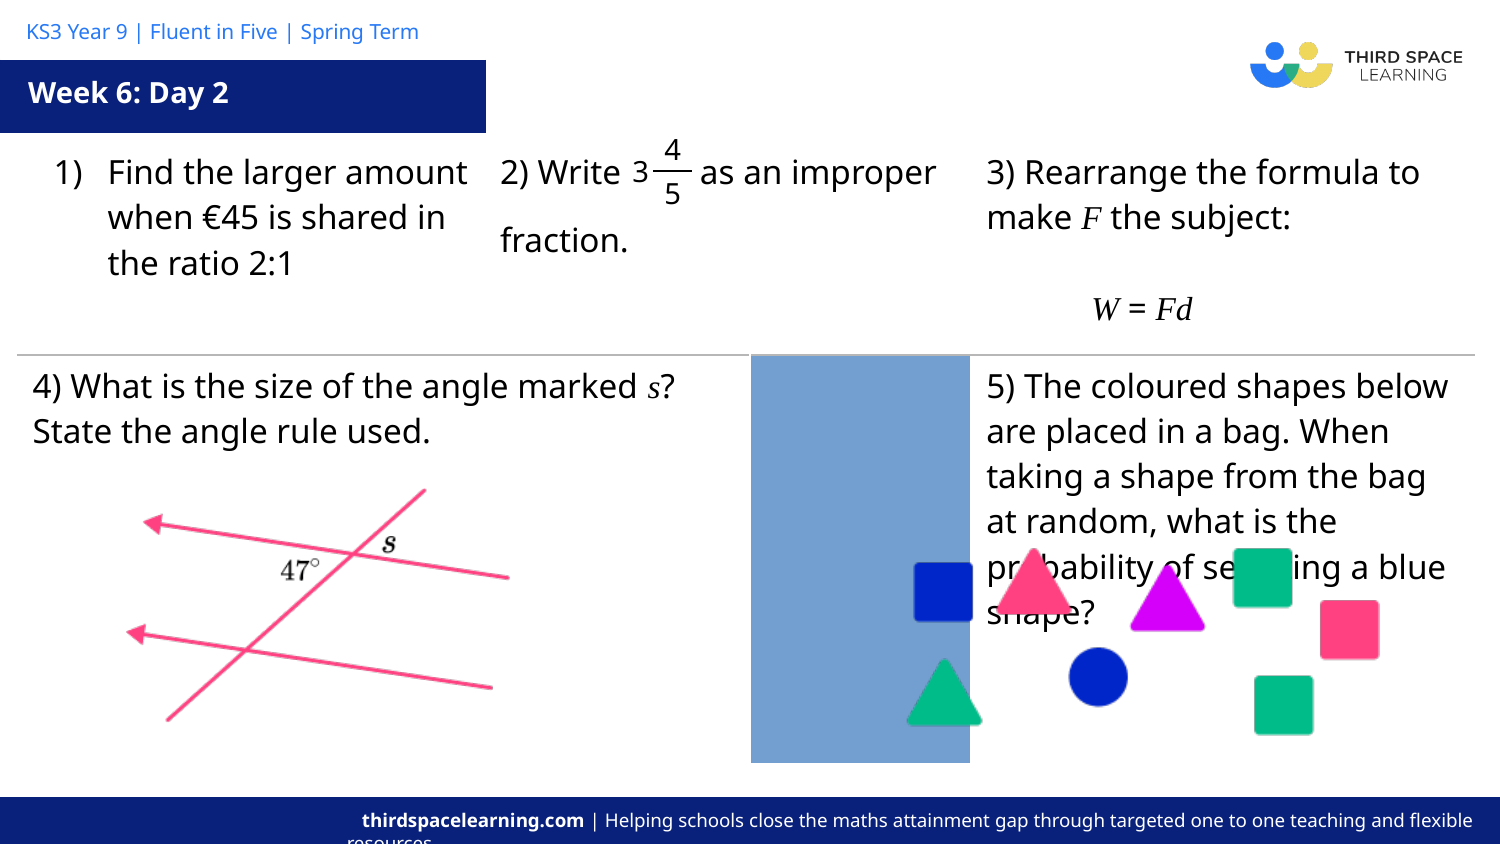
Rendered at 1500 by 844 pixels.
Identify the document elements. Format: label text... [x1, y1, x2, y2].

picture [898, 544, 1381, 750]
table_header 3) Rearrange the formula to make F the subject: W = Fd [972, 142, 1474, 354]
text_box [621, 131, 693, 211]
table_cell 4) What is the size of the angle marked s? State the angle rule used. [19, 356, 749, 762]
picture [126, 488, 510, 723]
table_header Find the larger amount when €45 is shared in the ratio 2:1 [19, 142, 484, 354]
table_header 2) Write as an improper fraction. [486, 142, 970, 354]
text_box Week 6: Day 2 [13, 59, 383, 125]
picture [1250, 33, 1465, 99]
table_cell 5) The coloured shapes below are placed in a bag. When taking a shape from the bag at random, what is the probability of selecting a blue shape? [972, 356, 1474, 762]
